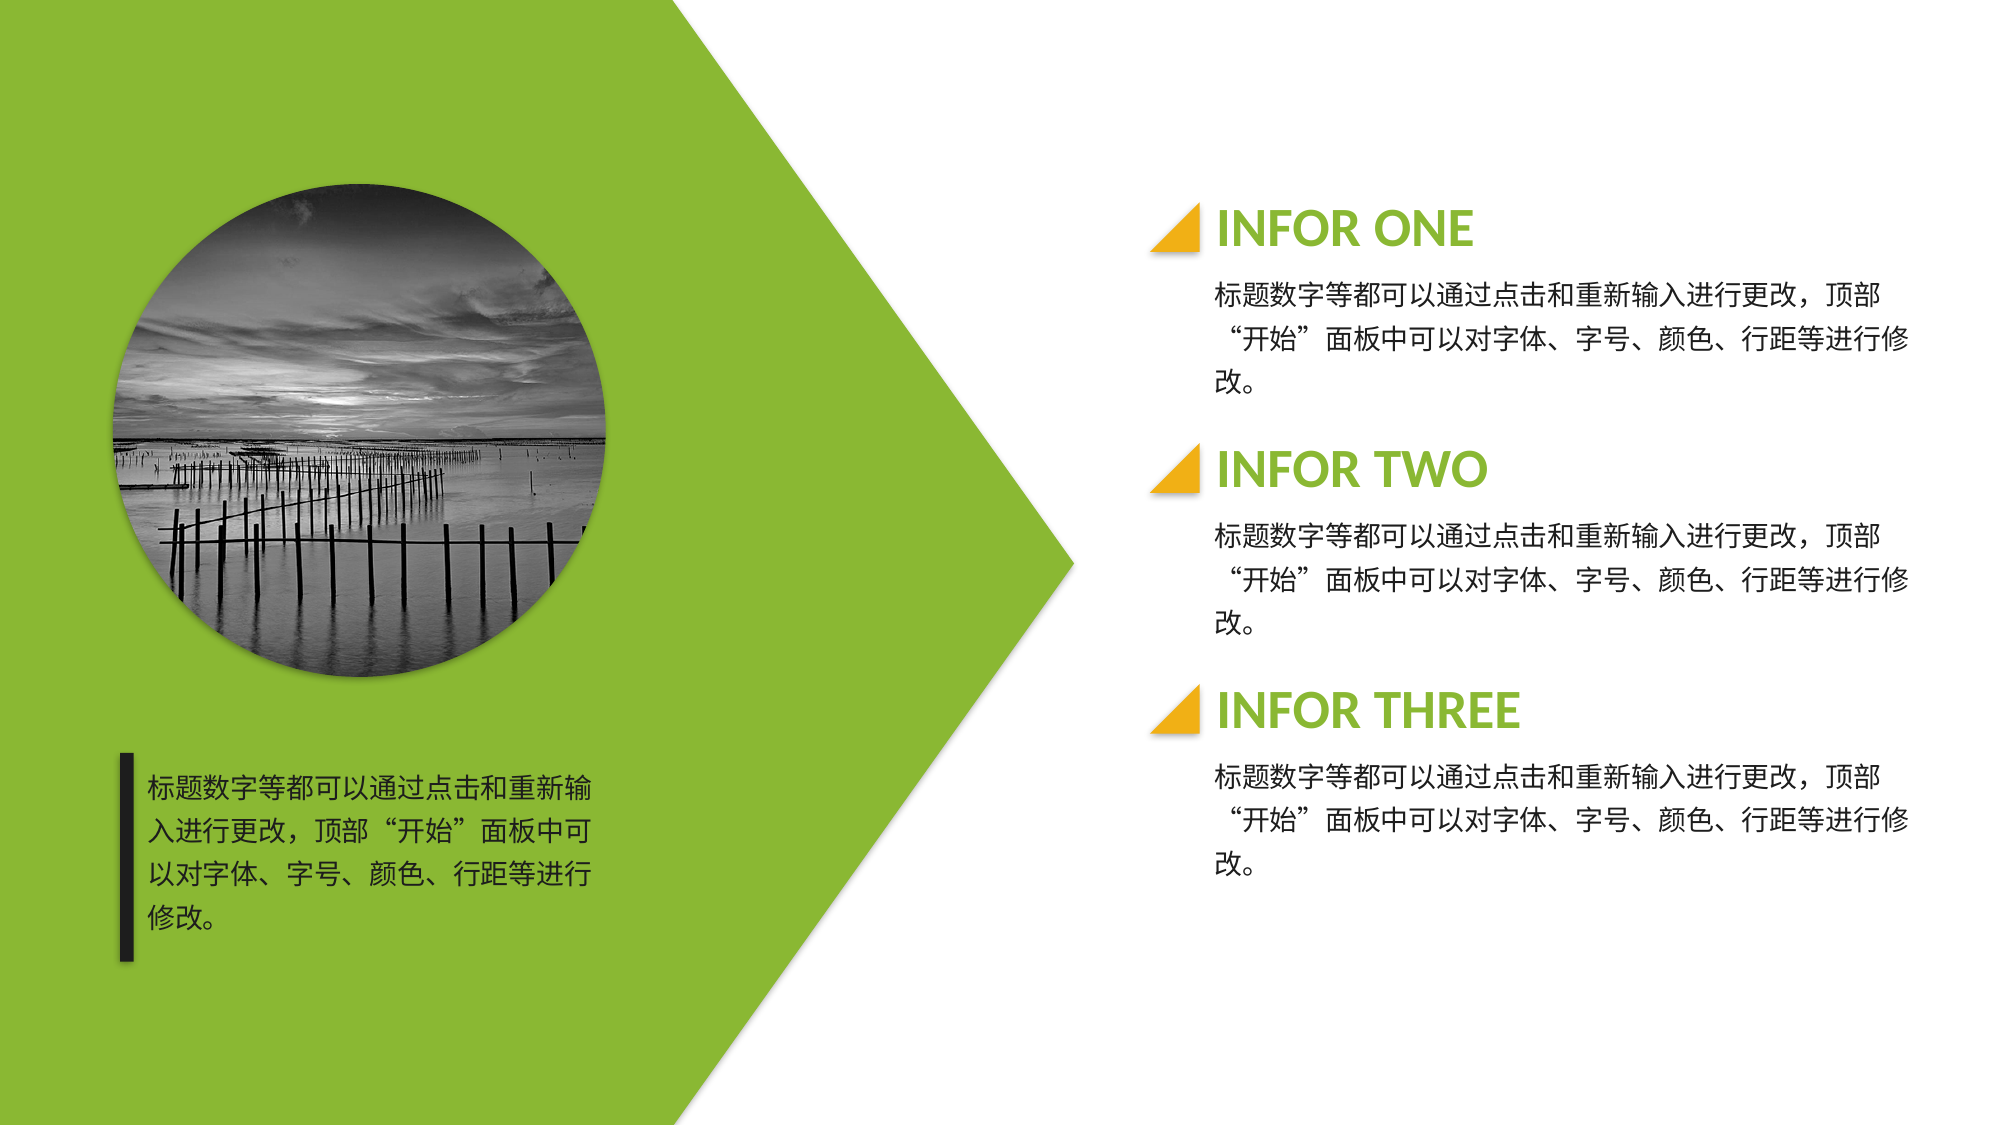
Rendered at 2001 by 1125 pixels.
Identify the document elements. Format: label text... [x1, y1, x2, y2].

text_box [119, 752, 134, 962]
text_box [1149, 201, 1201, 253]
text_box 标题数字等都可以通过点击和重新输入进行更改，顶部“开始”面板中可以对字体、字号、颜色、行距等进行修改。 [134, 752, 619, 941]
text_box 标题数字等都可以通过点击和重新输入进行更改，顶部“开始”面板中可以对字体、字号、颜色、行距等进行修改。 [1199, 260, 1947, 406]
text_box [1149, 683, 1201, 735]
text_box [1149, 442, 1201, 494]
text_box INFOR TWO [1201, 424, 1504, 501]
text_box [0, 0, 1075, 1125]
text_box [112, 183, 607, 678]
text_box INFOR ONE [1201, 184, 1490, 260]
text_box INFOR THREE [1201, 665, 1537, 742]
text_box 标题数字等都可以通过点击和重新输入进行更改，顶部“开始”面板中可以对字体、字号、颜色、行距等进行修改。 [1199, 501, 1947, 647]
text_box 标题数字等都可以通过点击和重新输入进行更改，顶部“开始”面板中可以对字体、字号、颜色、行距等进行修改。 [1199, 742, 1947, 887]
